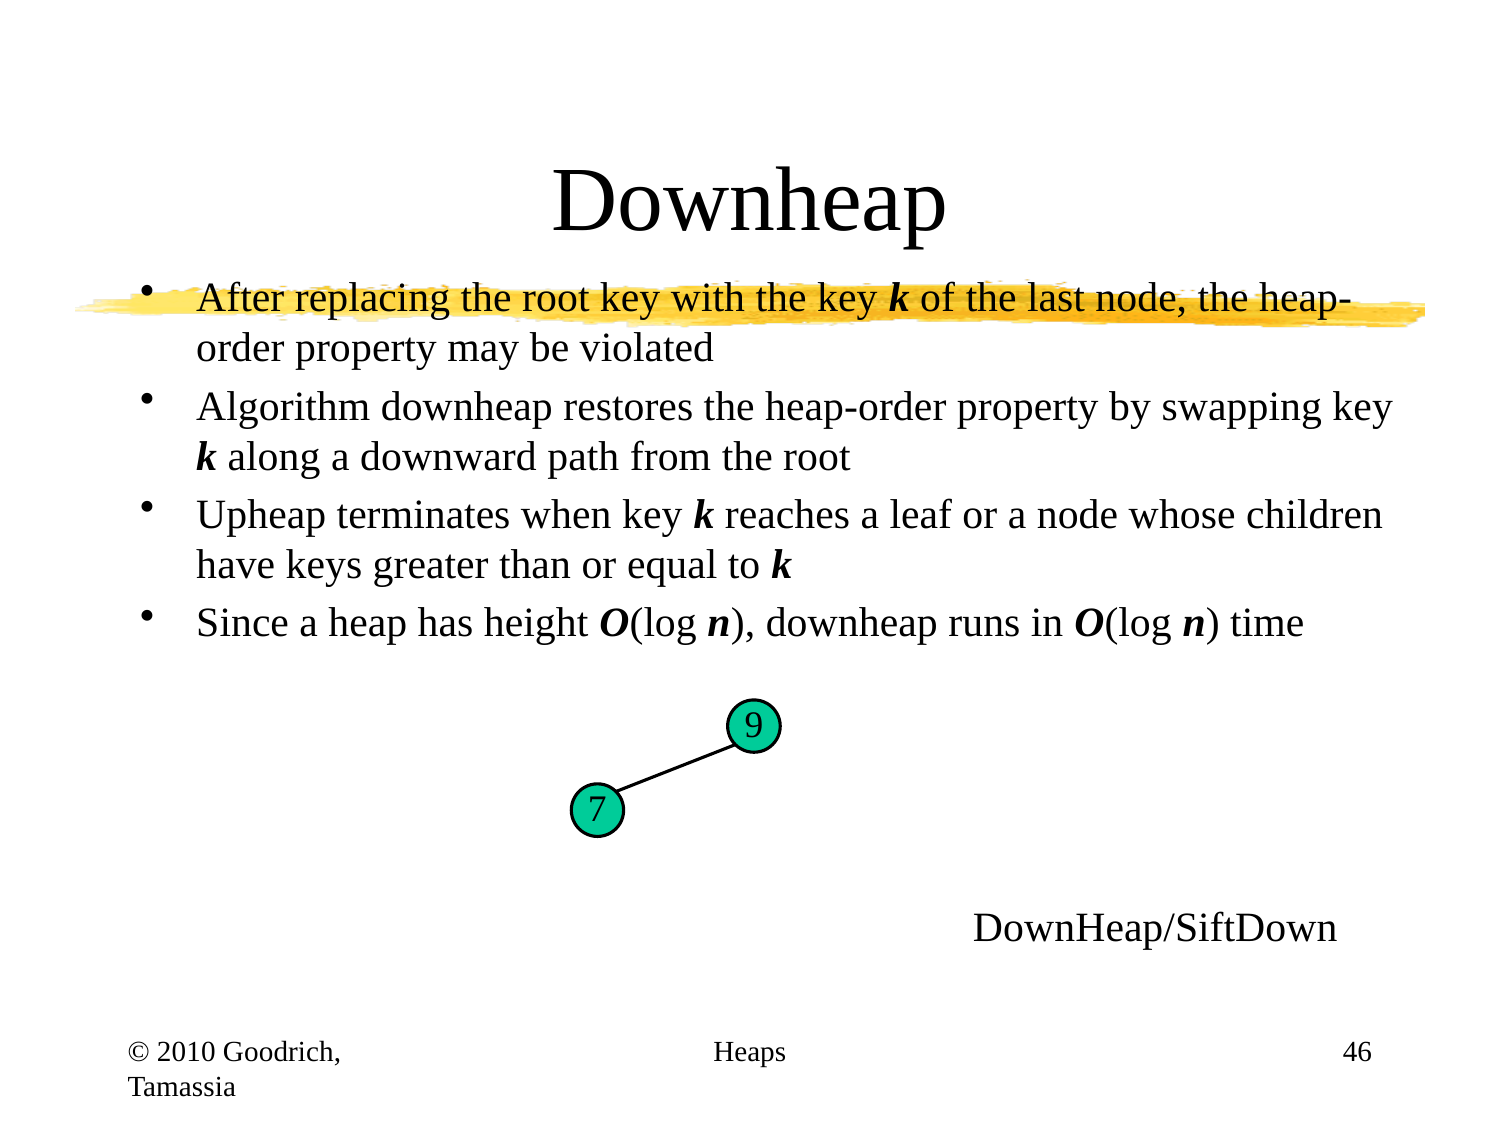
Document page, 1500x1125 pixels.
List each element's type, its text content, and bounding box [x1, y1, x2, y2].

text_box DownHeap/SiftDown [958, 892, 1353, 958]
list After replacing the root key with the key k of the last node, the heap-order property may be violated Algorithm downheap restores the heap-order property by swapping key k along a downward path from the root Upheap terminates when key k reaches a leaf or a node whose children have keys greater than or equal to k Since a heap has height O(log n), downheap runs in O(log n) time [124, 262, 1438, 663]
title Downheap [112, 99, 1388, 288]
text_box 9 [727, 699, 781, 753]
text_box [615, 745, 736, 791]
text_box 7 [571, 783, 624, 837]
slide_number © 2010 Goodrich, Tamassia [112, 1024, 426, 1101]
slide_number 46 [1074, 1024, 1388, 1101]
footer Heaps [512, 1024, 988, 1101]
picture [75, 274, 124, 338]
